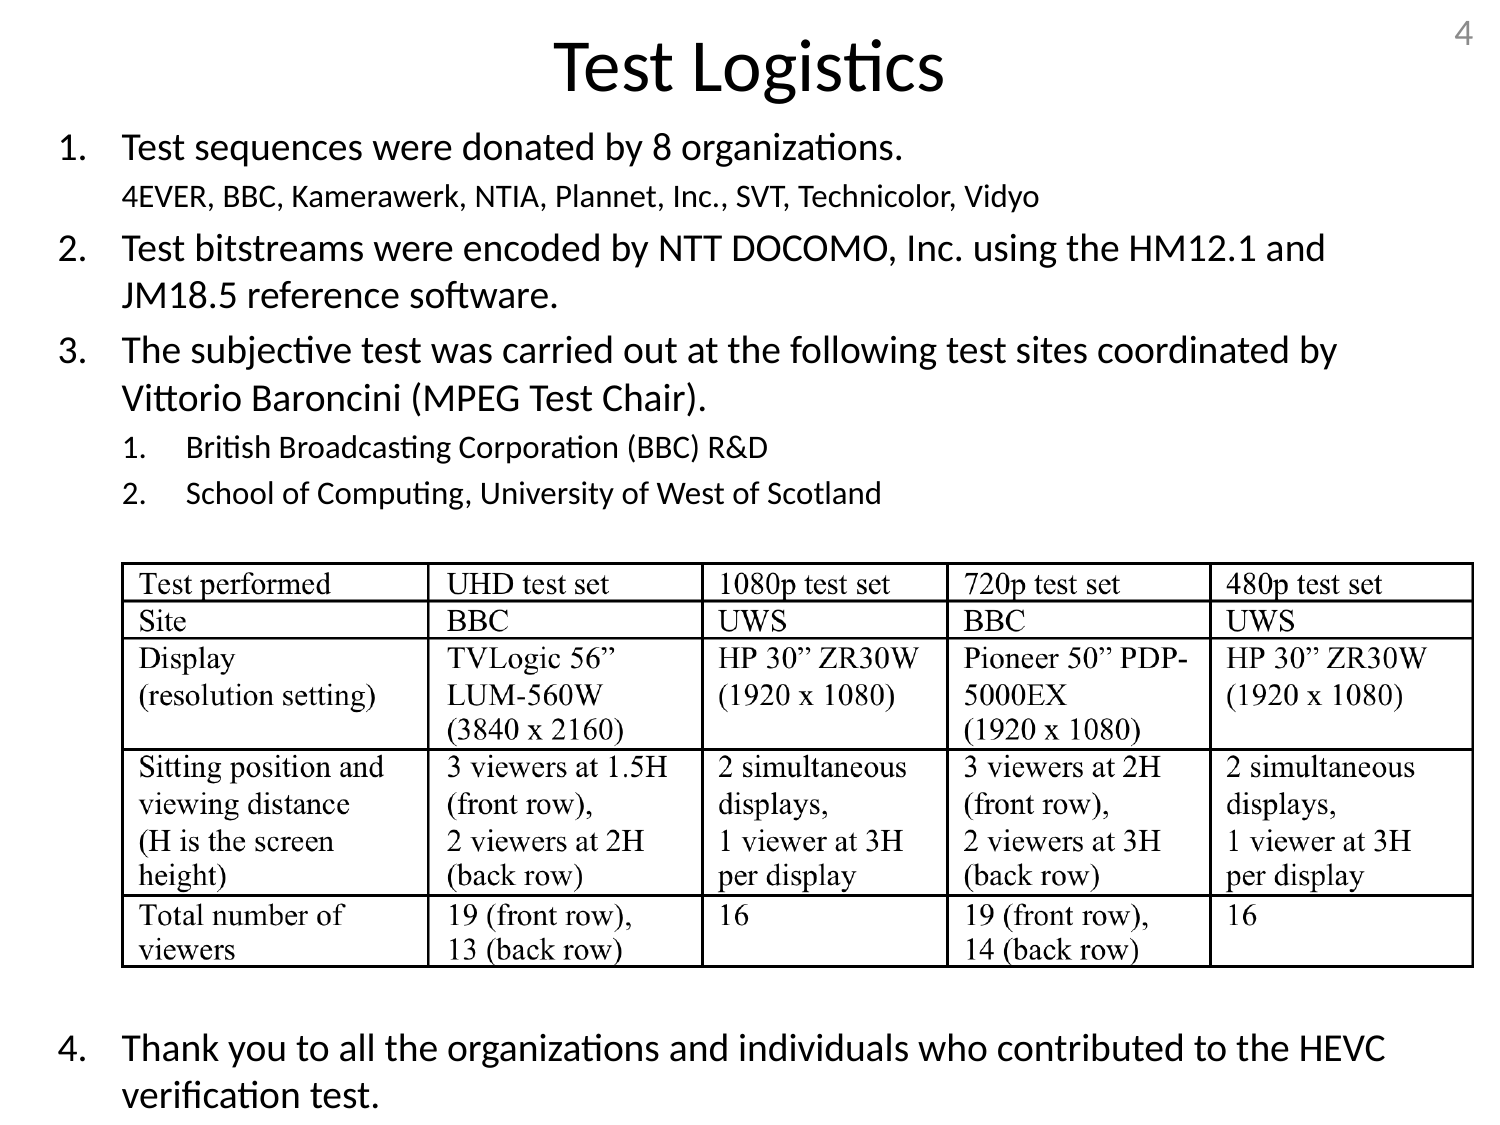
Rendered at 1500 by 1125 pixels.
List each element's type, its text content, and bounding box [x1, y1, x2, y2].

picture [121, 562, 1474, 1025]
title Test Logistics [75, 5, 1425, 119]
slide_number 4 [1374, 0, 1489, 60]
list Test sequences were donated by 8 organizations. 4EVER, BBC, Kamerawerk, NTIA, Plannet, Inc., SVT, Technicolor, Vidyo Test bitstreams were encoded by NTT DOCOMO, Inc. using the HM12.1 and JM18.5 reference software. The subjective test was carried out at the following test sites coordinated by Vittorio Baroncini (MPEG Test Chair). British Broadcasting Corporation (BBC) R&D School of Computing, University of West of Scotland Thank you to all the organizations and individuals who contributed to the HEVC verification test. [42, 113, 1452, 1125]
